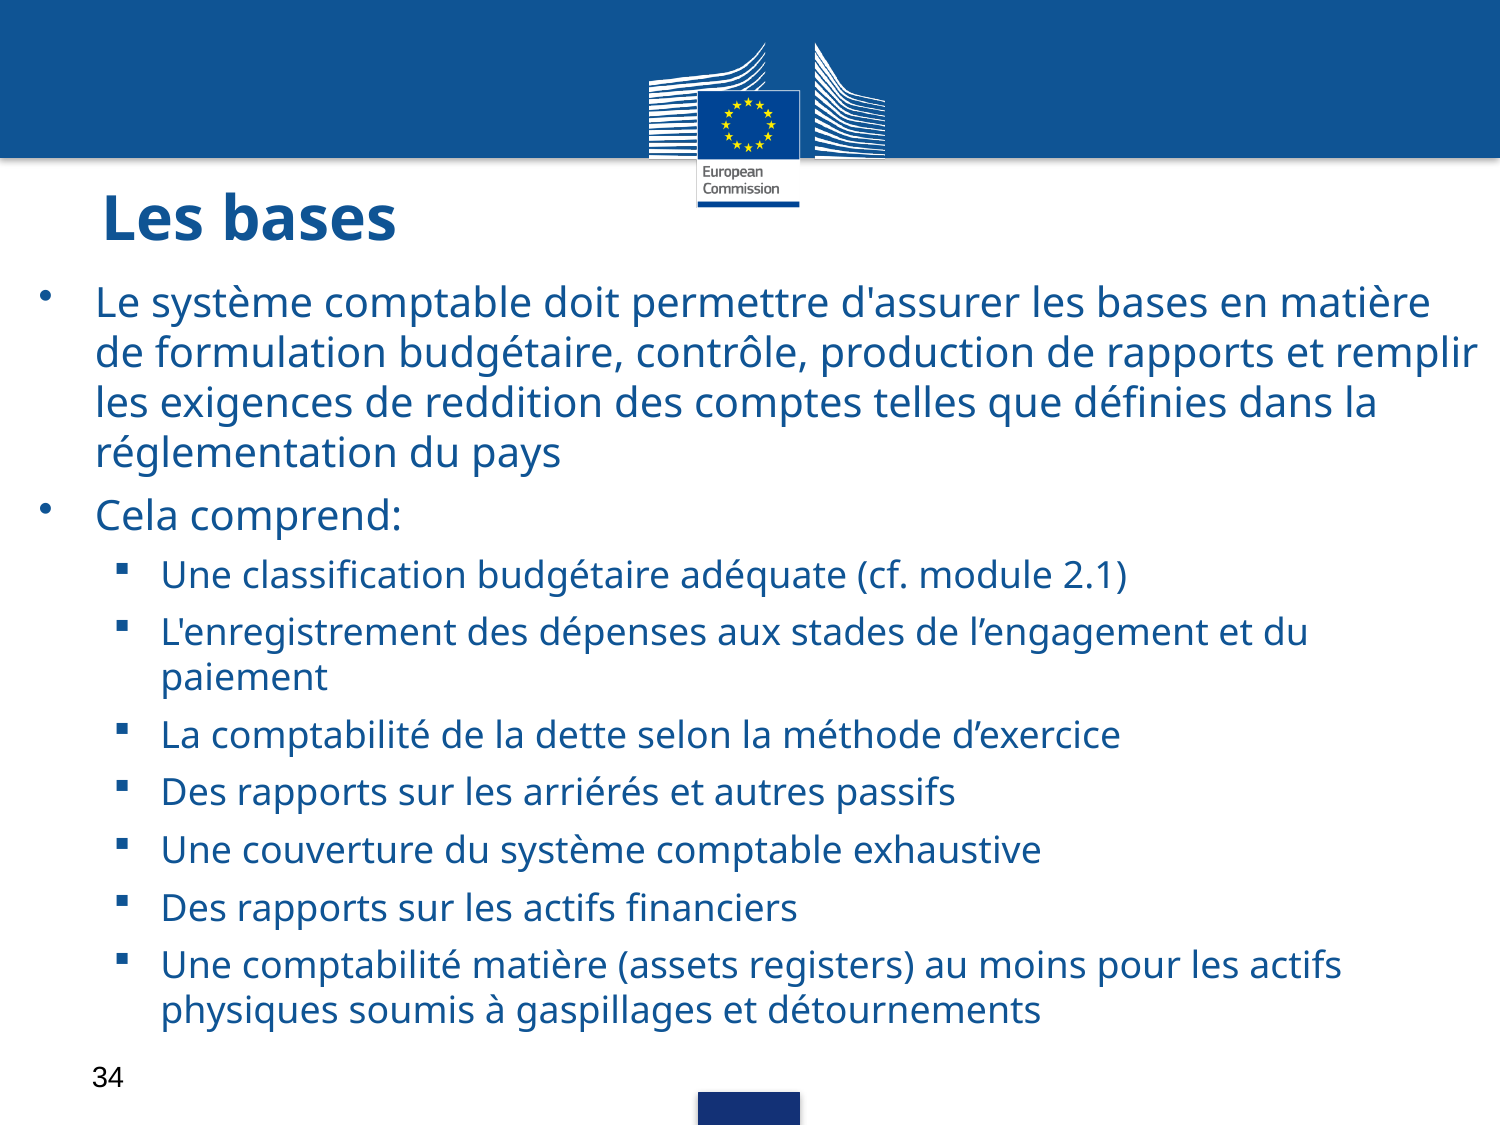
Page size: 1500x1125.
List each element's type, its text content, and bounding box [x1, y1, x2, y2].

picture [649, 42, 885, 163]
slide_number 34 [76, 1022, 553, 1102]
title Les bases [27, 163, 1306, 267]
list Le système comptable doit permettre d'assurer les bases en matière de formulation budgétaire, contrôle, production de rapports et remplir les exigences de reddition des comptes telles que définies dans la réglementation du pays Cela comprend: Une classification budgétaire adéquate (cf. module 2.1) L'enregistrement des dépenses aux stades de l’engagement et du paiement La comptabilité de la dette selon la méthode d’exercice Des rapports sur les arriérés et autres passifs Une couverture du système comptable exhaustive Des rapports sur les actifs financiers Une comptabilité matière (assets registers) au moins pour les actifs physiques soumis à gaspillages et détournements [23, 267, 1500, 860]
